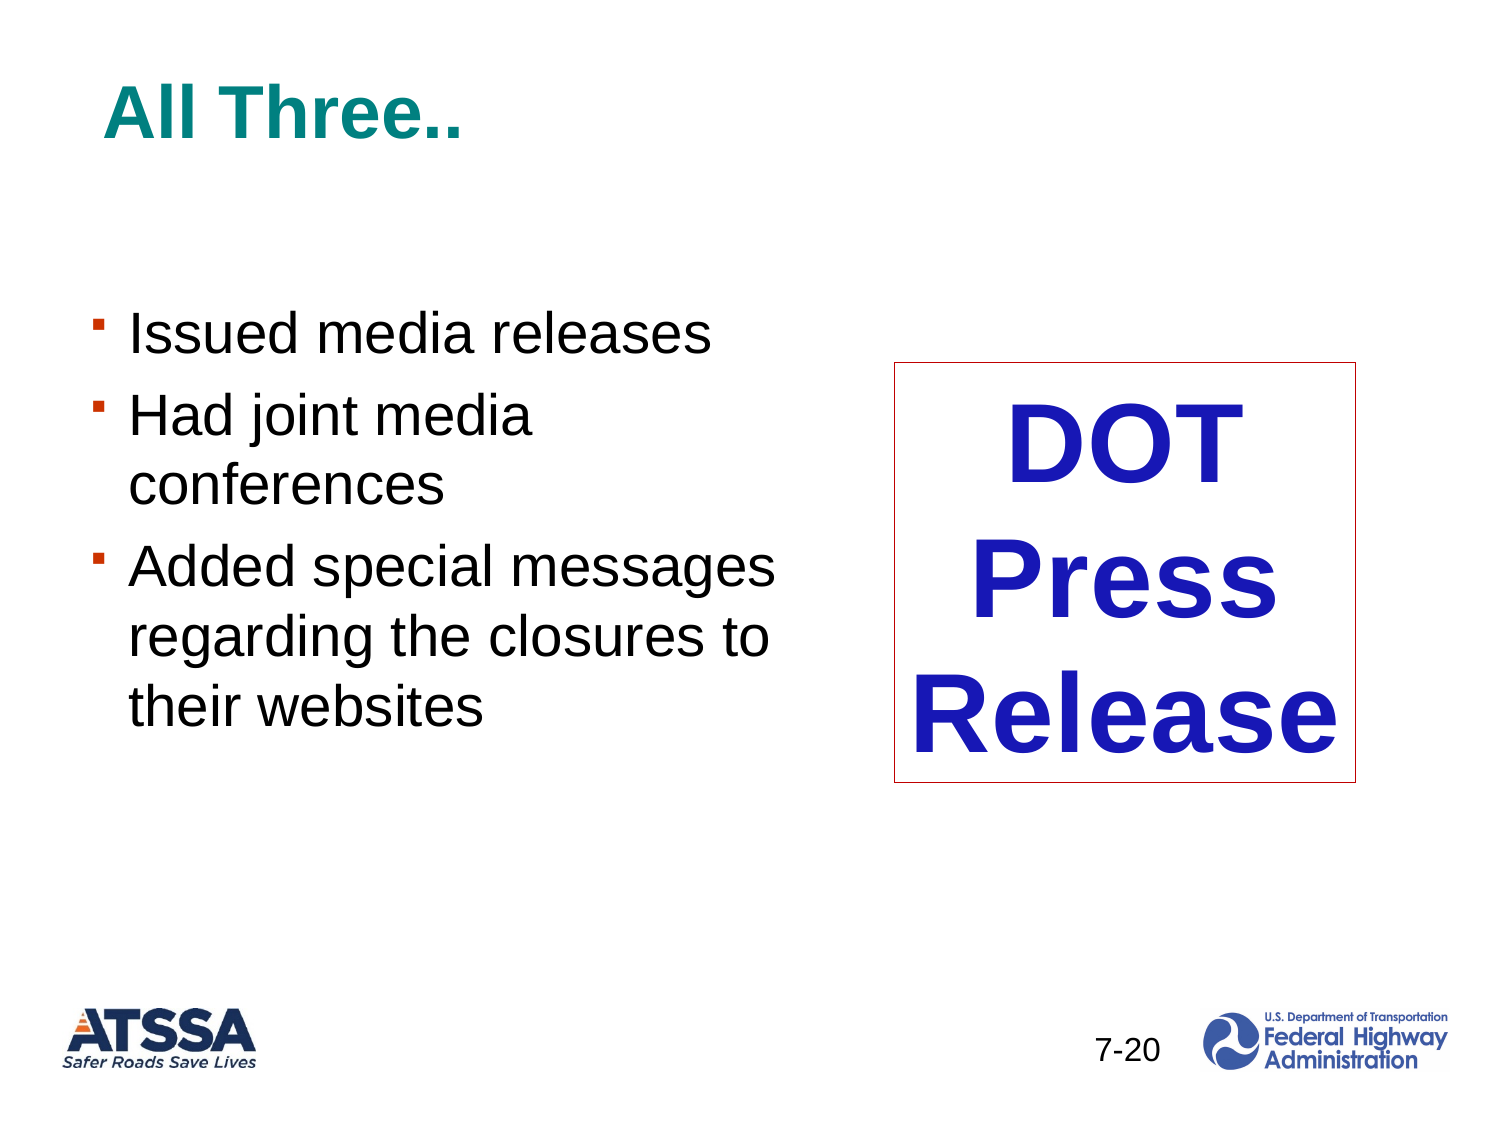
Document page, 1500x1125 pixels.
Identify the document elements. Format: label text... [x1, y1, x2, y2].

picture [62, 1008, 256, 1068]
list Issued media releases Had joint media conferences Added special messages regarding the closures to their websites [74, 287, 863, 1026]
picture [1200, 1008, 1450, 1072]
text_box DOT Press Release [894, 362, 1356, 783]
title All Three.. [87, 0, 1500, 218]
